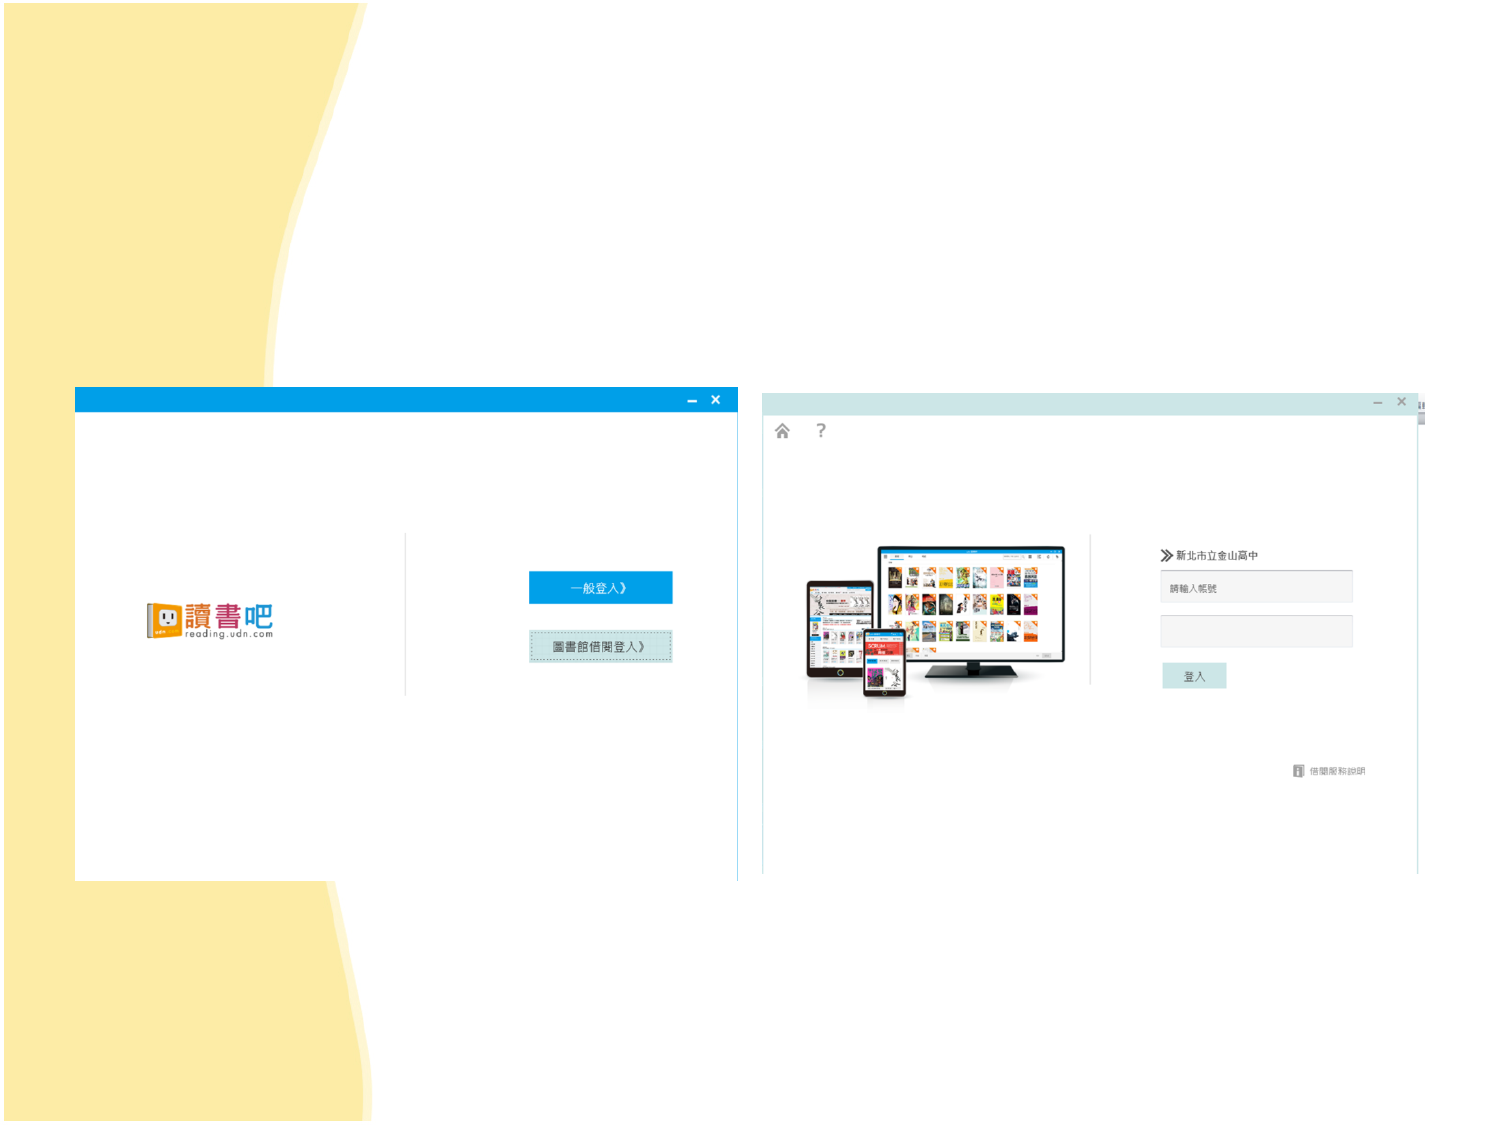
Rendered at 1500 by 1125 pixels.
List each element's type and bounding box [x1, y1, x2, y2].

picture [0, 0, 1500, 1125]
list [762, 393, 1426, 874]
list [74, 386, 738, 881]
